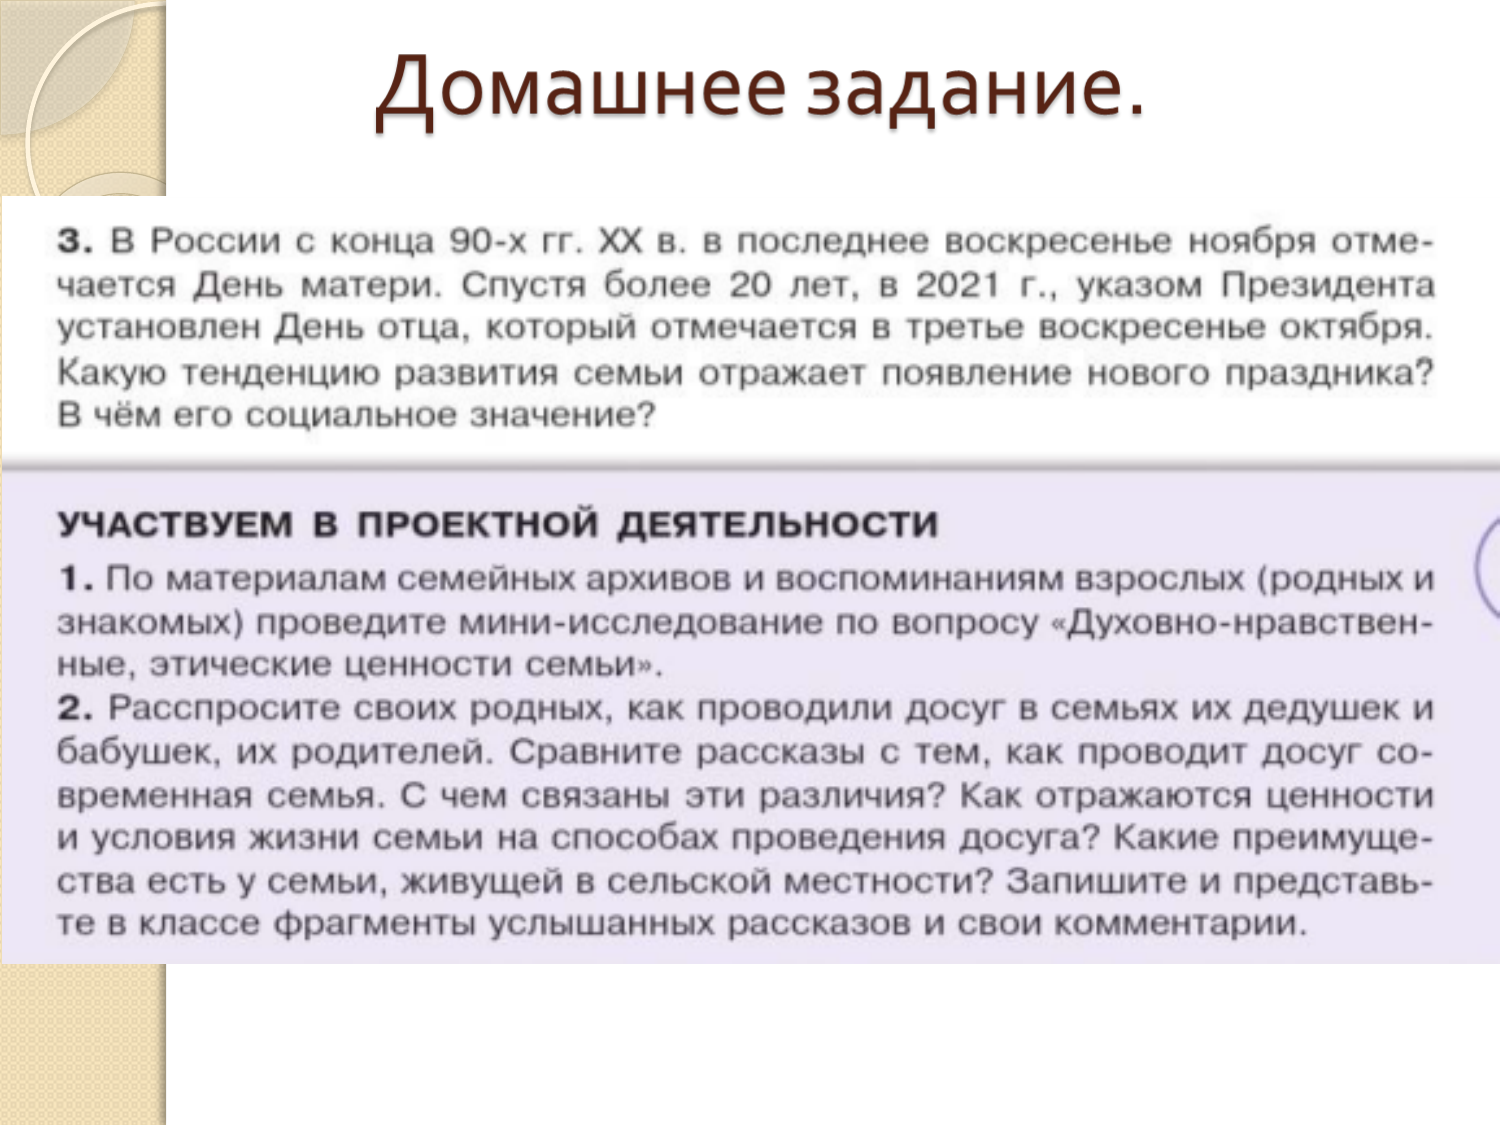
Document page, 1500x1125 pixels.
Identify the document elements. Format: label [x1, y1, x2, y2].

picture [312, 0, 1210, 196]
list [2, 196, 1500, 965]
